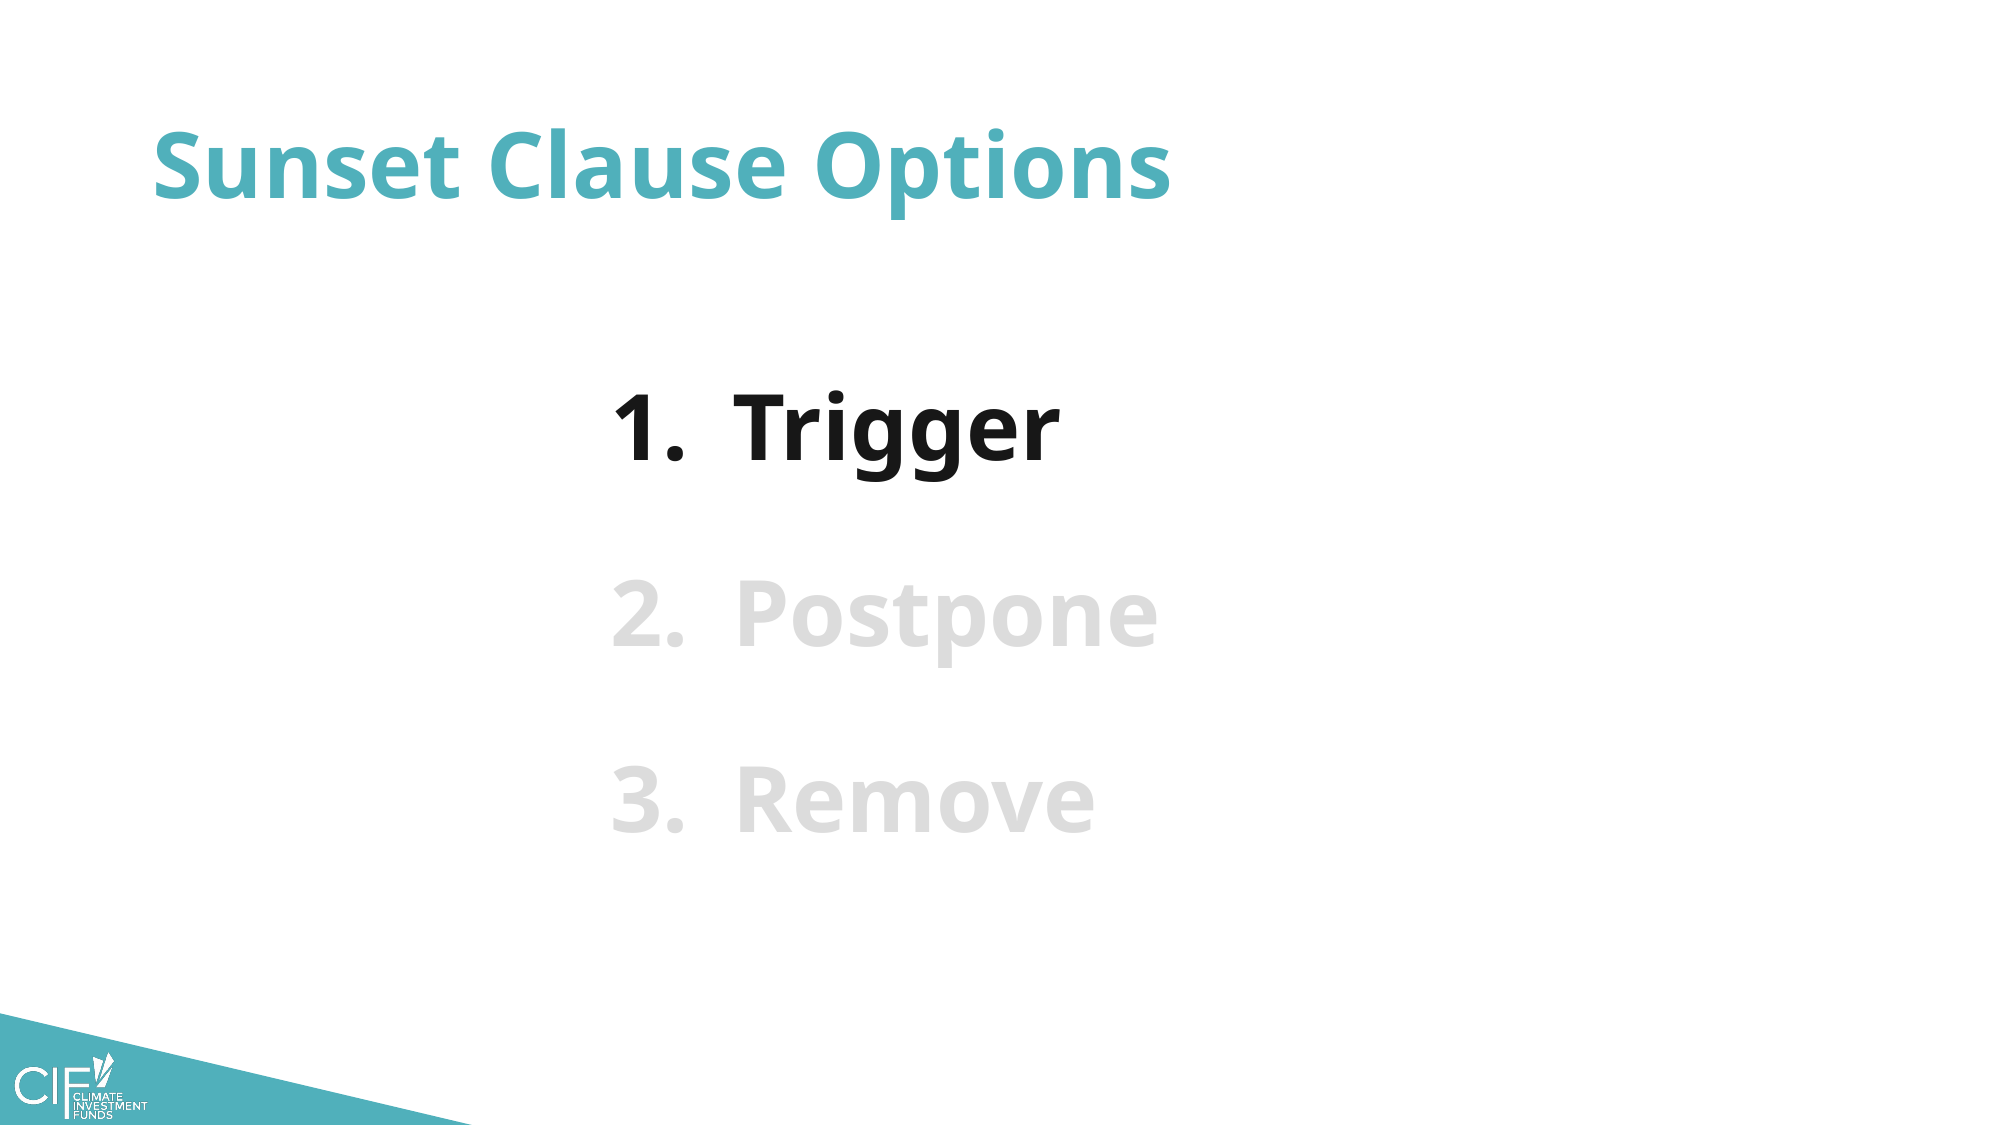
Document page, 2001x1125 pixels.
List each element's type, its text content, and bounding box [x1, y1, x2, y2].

list Trigger Postpone Remove [595, 305, 1634, 1020]
title Sunset Clause Options [137, 59, 1863, 278]
